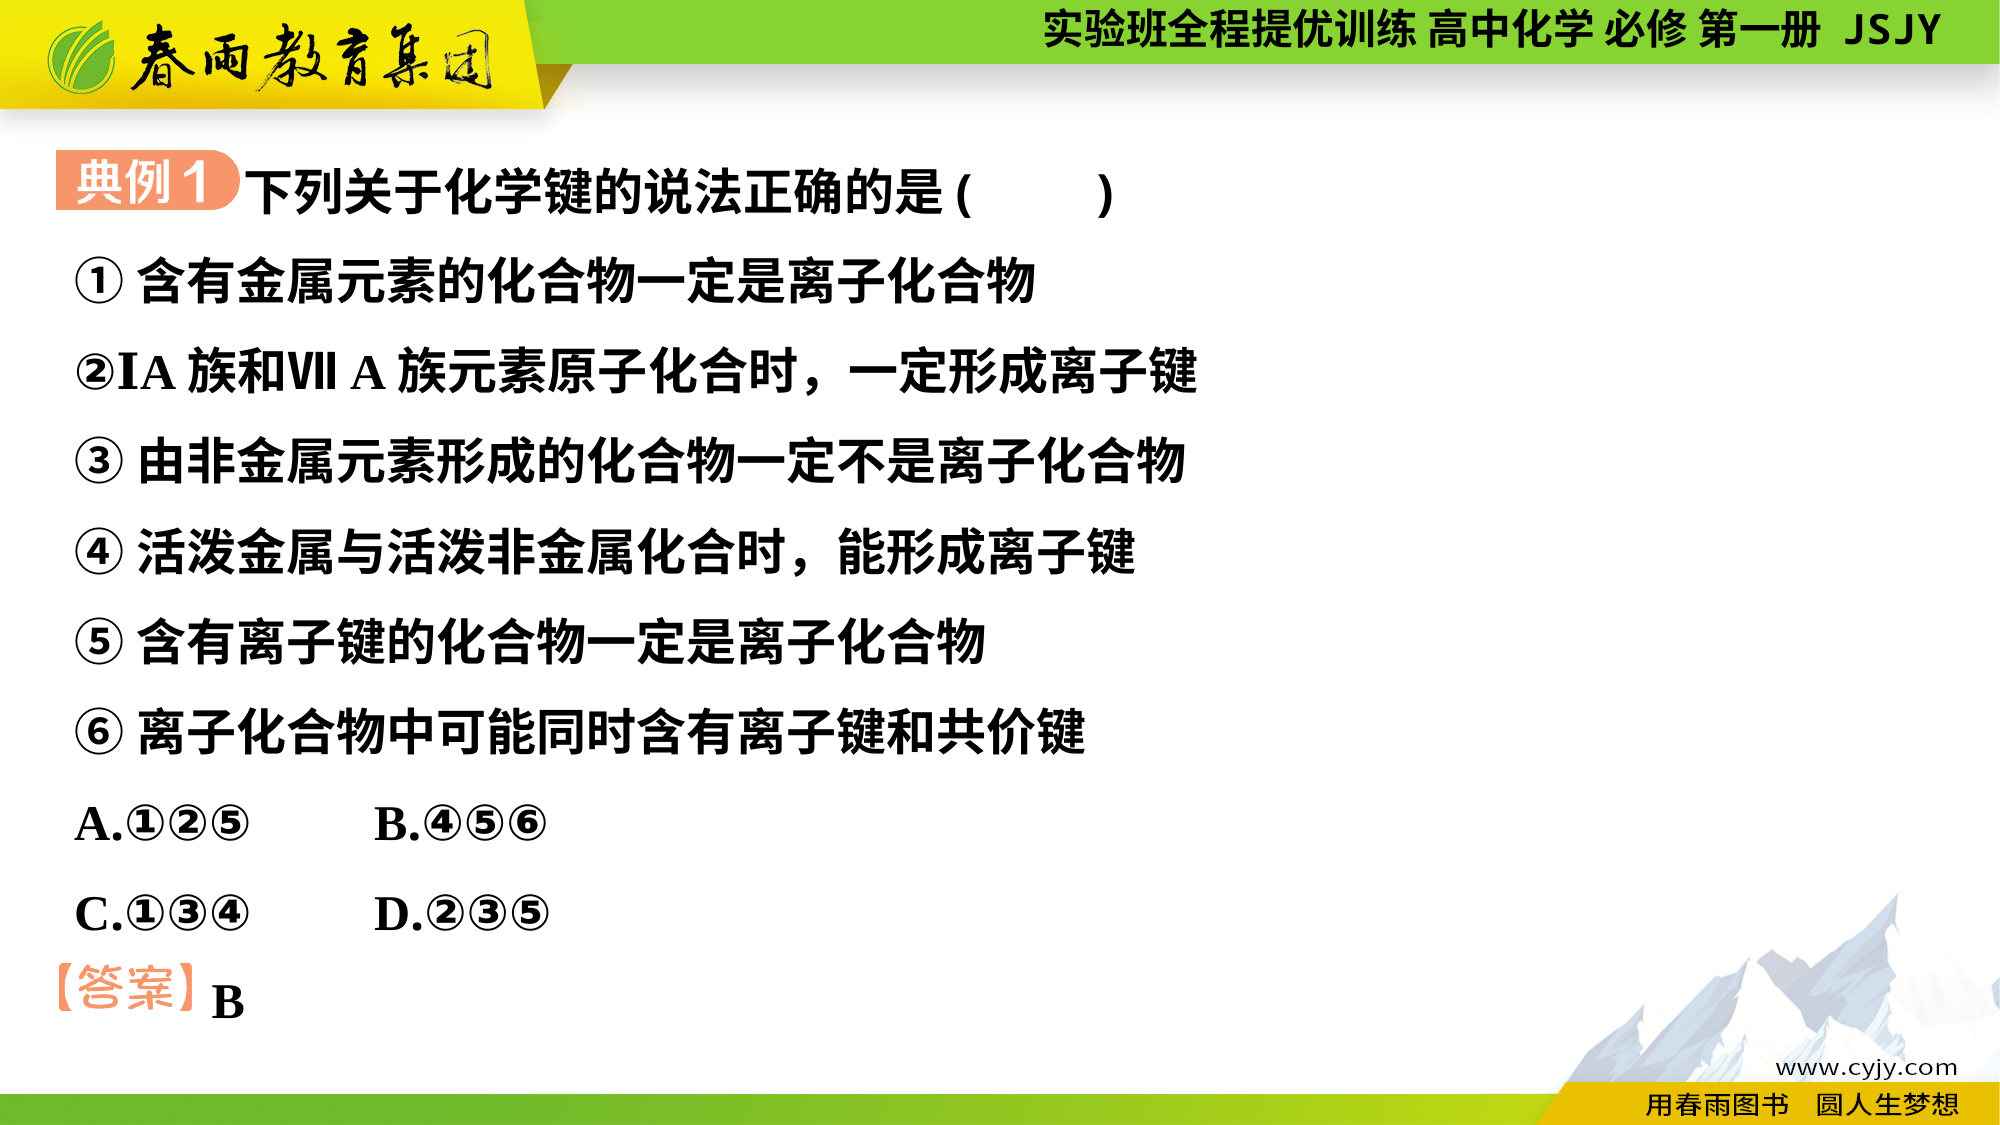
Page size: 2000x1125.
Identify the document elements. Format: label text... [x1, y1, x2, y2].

picture [0, 0, 2000, 1125]
text_box B [59, 931, 1944, 1037]
list 下列关于化学键的说法正确的是( ) ①含有金属元素的化合物一定是离子化合物 ②ⅠA族和ⅦA族元素原子化合时，一定形成离子键 ③由非金属元素形成的化合物一定不是离子化合物 ④活泼金属与活泼非金属化合时，能形成离子键 ⑤含有离子键的化合物一定是离子化合物 ⑥离子化合物中可能同时含有离子键和共价键 A.①②⑤ B.④⑤⑥ C.①③④ D.②③⑤ [59, 122, 1944, 931]
